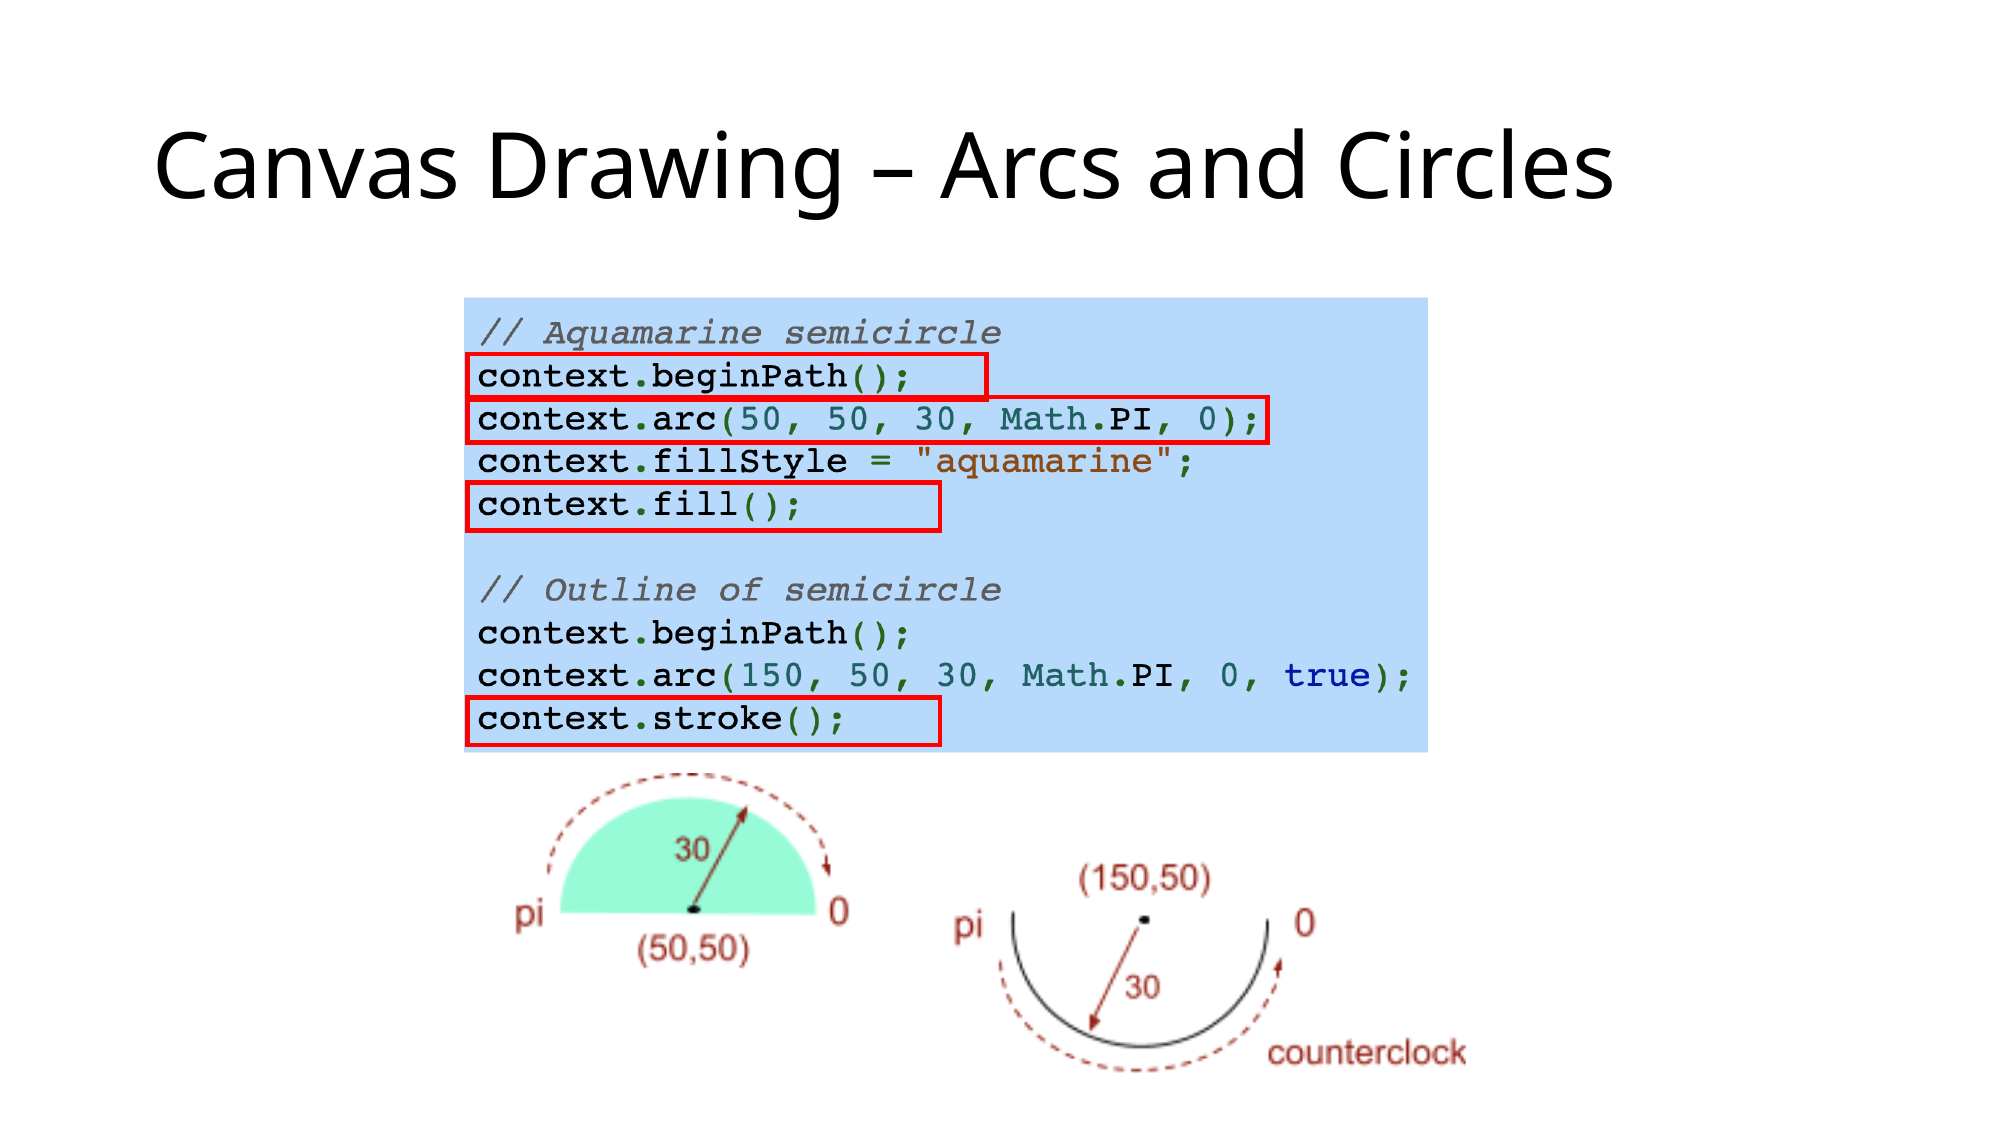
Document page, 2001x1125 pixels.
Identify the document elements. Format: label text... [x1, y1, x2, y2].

title Canvas Drawing – Arcs and Circles [137, 59, 1863, 278]
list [455, 286, 1466, 1079]
